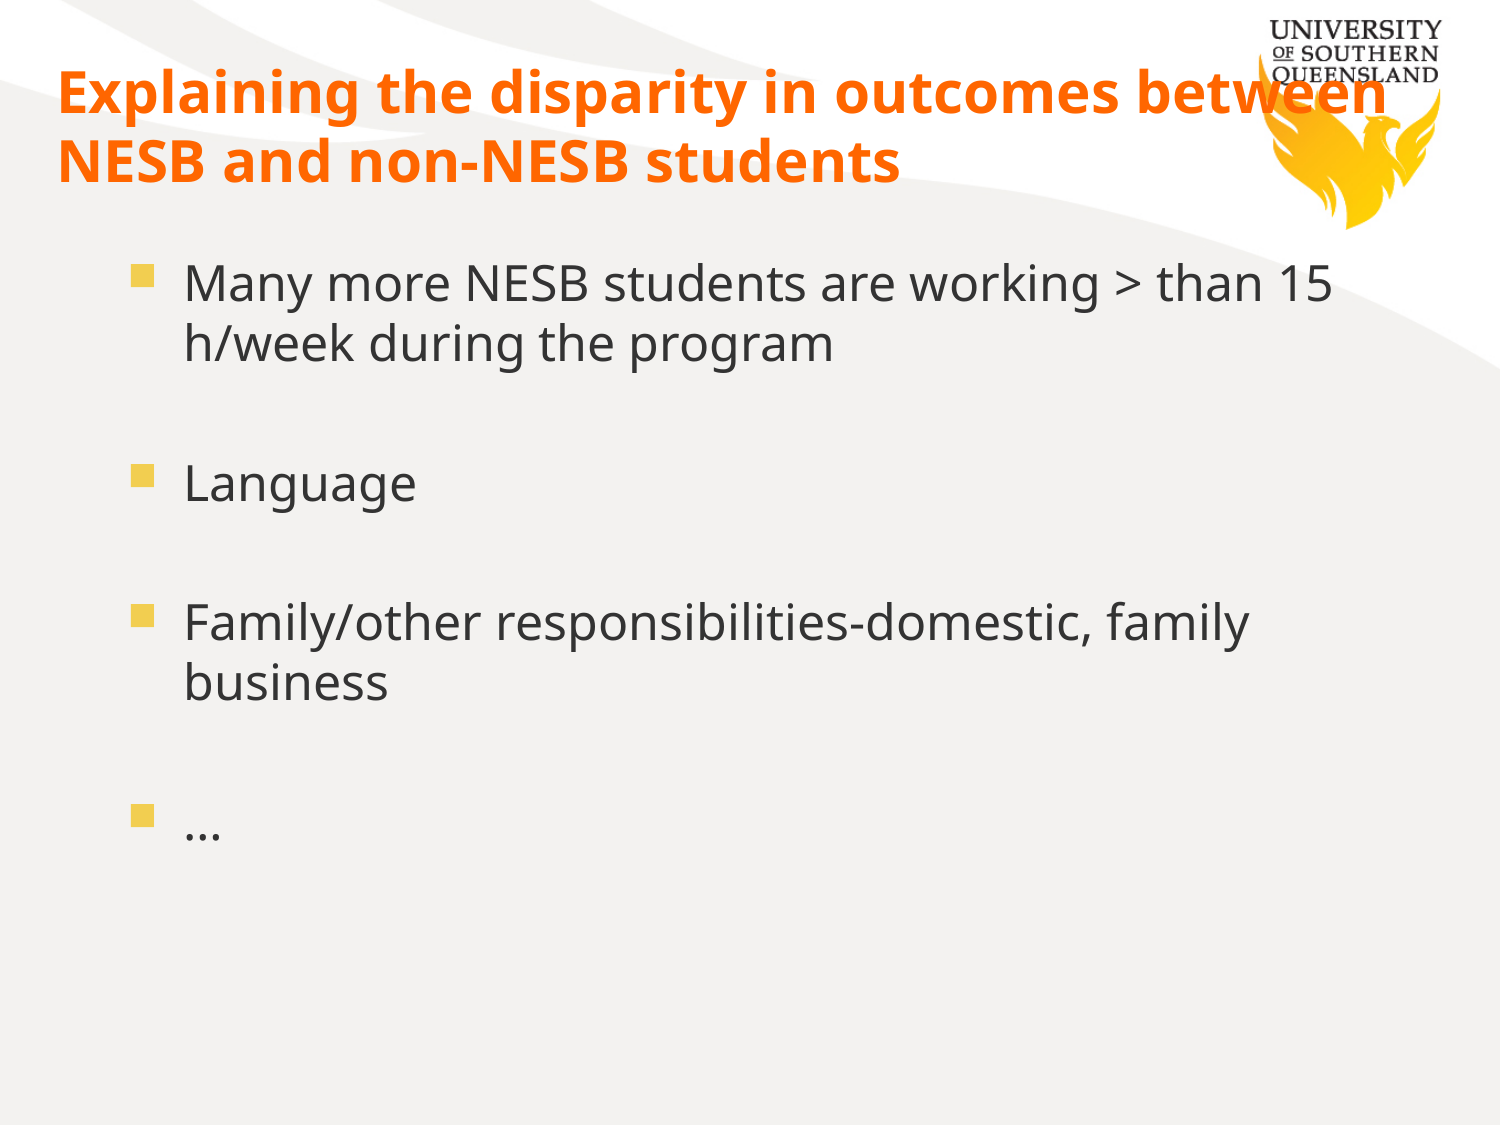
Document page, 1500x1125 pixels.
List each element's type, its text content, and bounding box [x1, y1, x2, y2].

title Explaining the disparity in outcomes between NESB and non-NESB students [41, 54, 1459, 203]
picture [0, 0, 1500, 1125]
list Many more NESB students are working > than 15 h/week during the program Language Family/other responsibilities-domestic, family business … [112, 243, 1388, 919]
